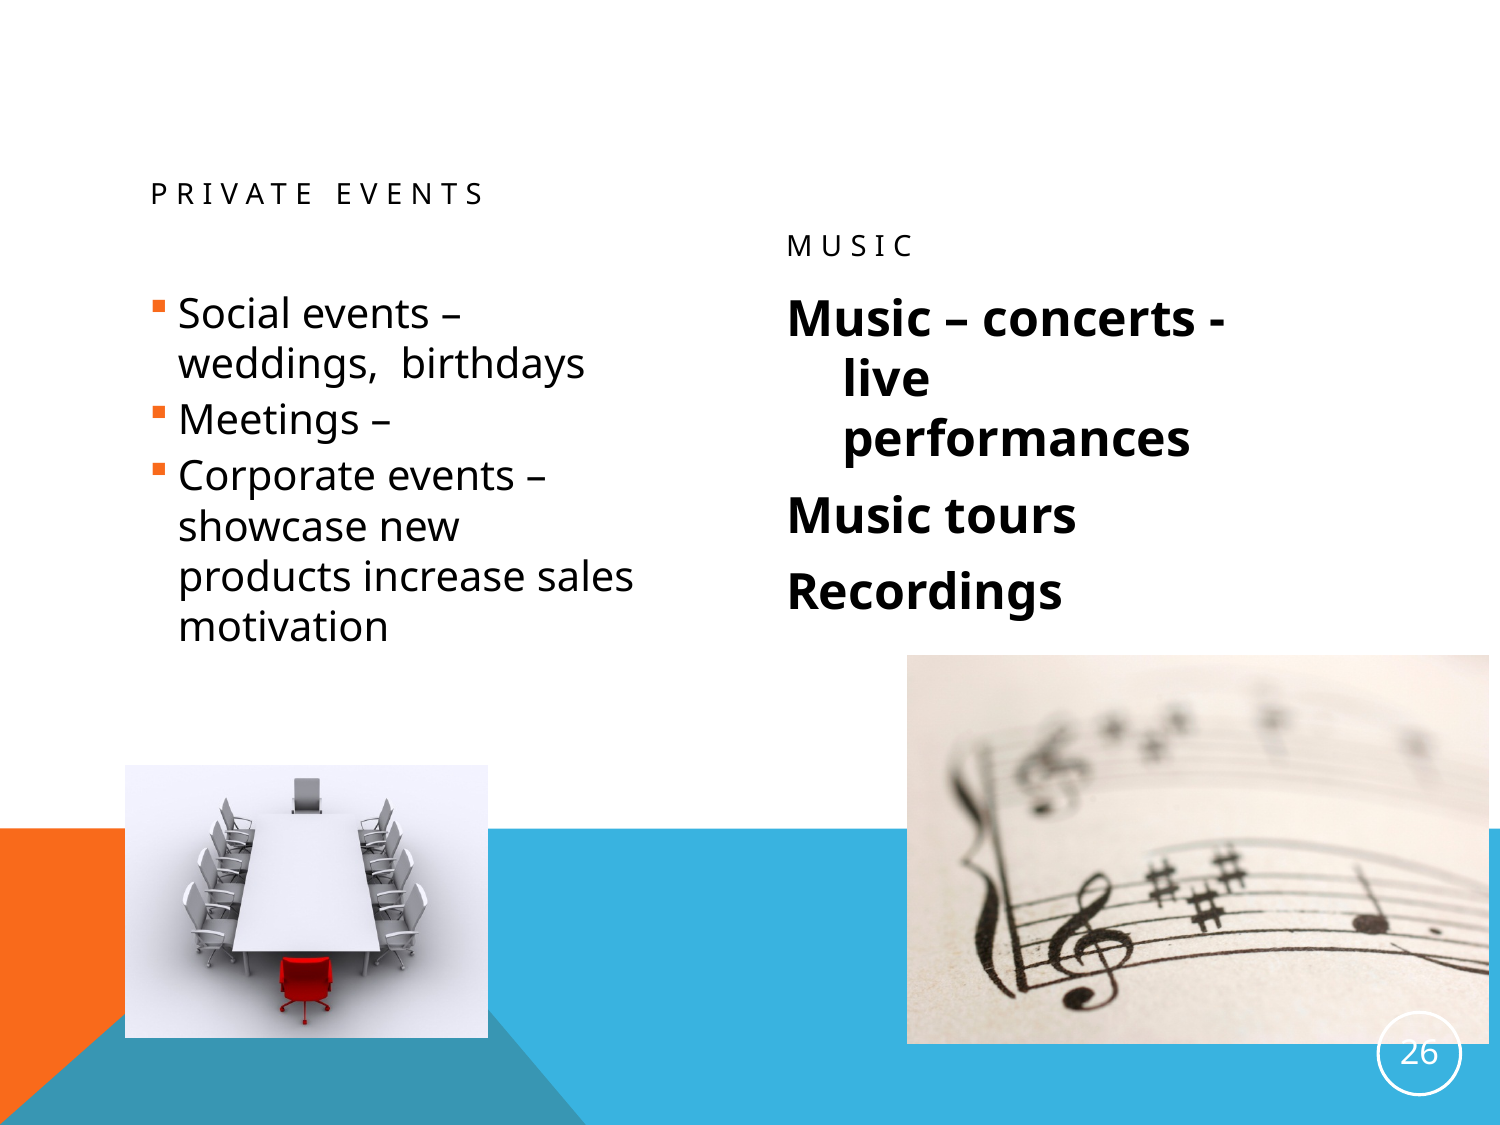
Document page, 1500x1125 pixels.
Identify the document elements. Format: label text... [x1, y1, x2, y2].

list Music – concerts - live performances Music tours Recordings [771, 279, 1296, 790]
list Social events – weddings, birthdays Meetings – Corporate events – showcase new products increase sales motivation [134, 279, 660, 790]
list Music [771, 179, 1296, 270]
picture [124, 765, 488, 1038]
list Private Events [135, 179, 660, 270]
slide_number 26 [1376, 1052, 1463, 1097]
picture [907, 654, 1490, 1044]
